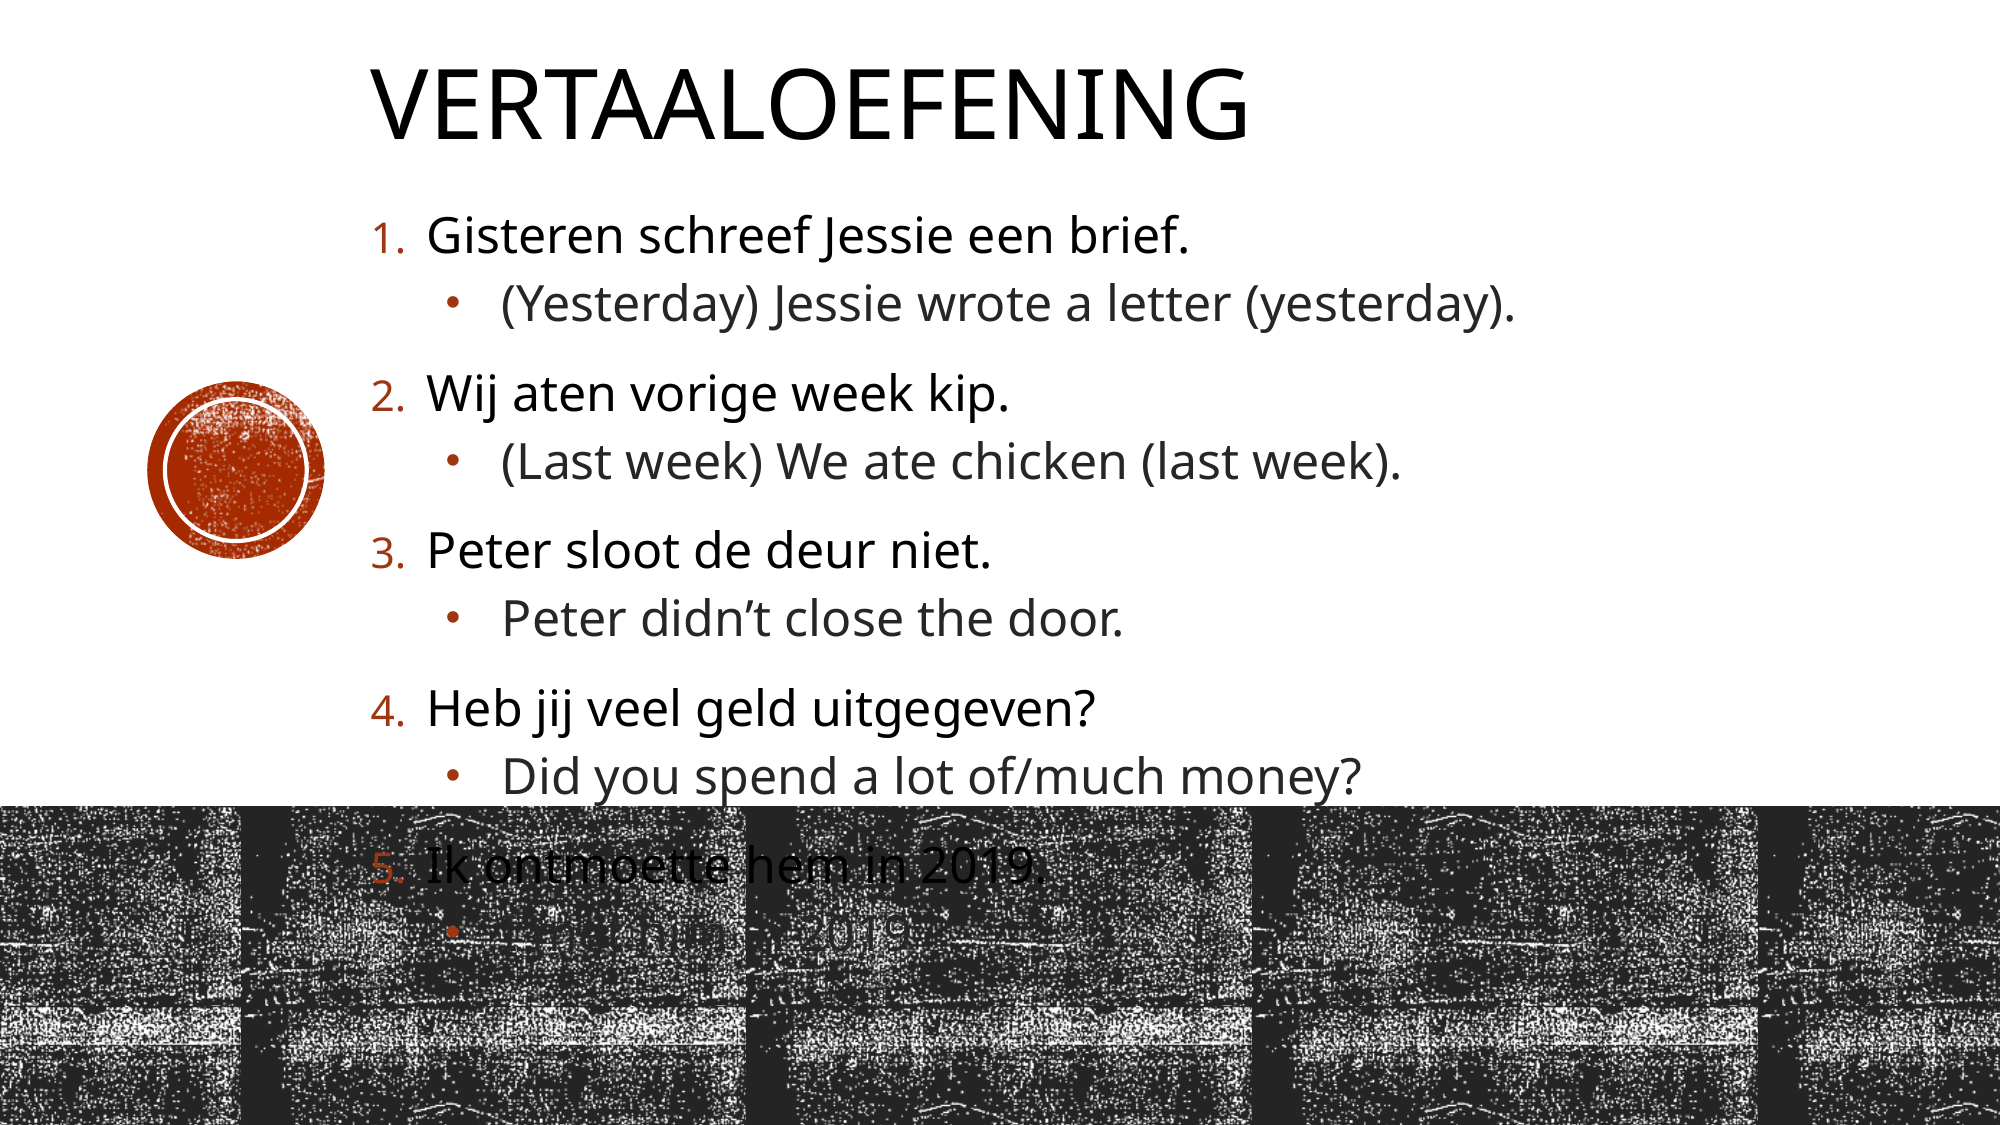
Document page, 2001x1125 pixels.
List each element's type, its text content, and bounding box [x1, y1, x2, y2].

list Gisteren schreef Jessie een brief. (Yesterday) Jessie wrote a letter (yesterday). Wij aten vorige week kip. (Last week) We ate chicken (last week). Peter sloot de deur niet. Peter didn’t close the door. Heb jij veel geld uitgegeven? Did you spend a lot of/much money? Ik ontmoette hem in 2019. I met him in 2019 [355, 166, 1841, 678]
title VertaalOefening [355, 56, 1841, 166]
